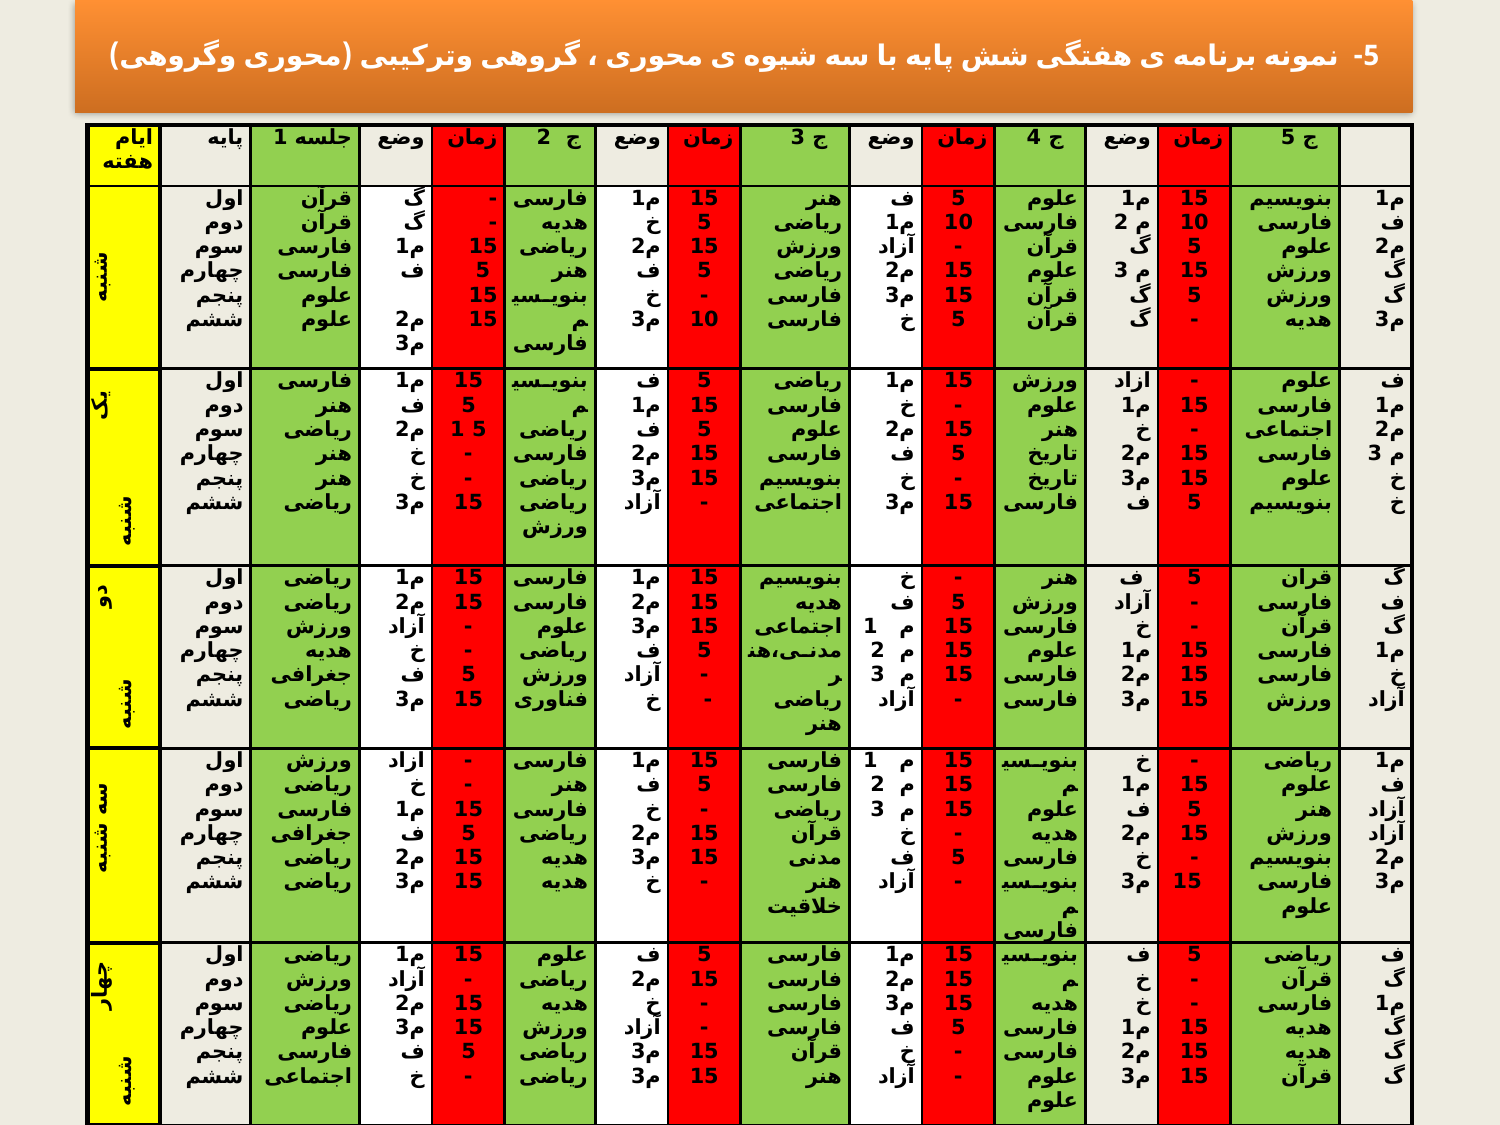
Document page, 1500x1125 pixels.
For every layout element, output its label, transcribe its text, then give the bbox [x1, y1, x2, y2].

table_cell گ گ م1 ف م2 م3 [361, 187, 431, 367]
table_header ایام هفته [90, 127, 158, 185]
table_header [1341, 127, 1410, 185]
table_cell ف گ م1 گ گ گ [1341, 944, 1410, 1124]
table_cell اول دوم سوم چهارم پنجم ششم [162, 567, 249, 747]
table_cell م1 ف خ م2 م3 خ [597, 750, 667, 941]
table_cell فارسی فارسی فارسی فارسی قرآن هنر [742, 944, 848, 1124]
table_cell بنویسیم هدیه فارسی فارسی علوم علوم [996, 944, 1084, 1124]
table_cell - - 15 5 15 15 [433, 187, 503, 367]
title 5- نمونه برنامه ی هفتگی شش پایه با سه شیوه ی محوری ، گروهی وترکیبی (محوری وگروهی) [75, 0, 1413, 113]
table_cell 5 - - 15 15 15 [1159, 944, 1229, 1124]
table_cell ریاضی علوم هنر ورزش بنویسیم فارسی علوم [1232, 750, 1338, 941]
table_cell 15 - 15 5 - 15 [923, 370, 993, 564]
table_cell م1 م2 آزاد خ ف م3 [361, 567, 431, 747]
table_cell ریاضی ورزش ریاضی علوم فارسی اجتماعی [252, 944, 358, 1124]
table_cell بنویسیم فارسی علوم ورزش ورزش هدیه [1232, 187, 1338, 367]
table_cell ریاضی فارسی علوم فارسی بنویسیم اجتماعی [742, 370, 848, 564]
table_cell ف آزاد خ م1 م2 م3 [1087, 567, 1157, 747]
table_cell یک شنبه [90, 371, 158, 564]
table_cell 15 10 5 15 5 - [1159, 187, 1229, 367]
table_cell م1 خ م2 ف خ م3 [851, 370, 921, 564]
table_cell 15 15 15 5 - - [923, 944, 993, 1124]
table_cell فارسی فارسی علوم ریاضی ورزش فناوری [506, 567, 594, 747]
table_cell م1 ف م2 خ خ م3 [361, 370, 431, 564]
table_cell آزاد خ م1 ف م2 م3 [361, 750, 431, 941]
table_cell اول دوم سوم چهارم پنجم ششم [162, 750, 249, 941]
table_header جلسه 1 [252, 127, 358, 185]
table_cell سه شنبه [90, 750, 158, 941]
table_cell اول دوم سوم چهارم پنجم ششم [162, 187, 249, 367]
table_cell ف م2 خ آزاد م3 م3 [597, 944, 667, 1124]
table_cell ورزش علوم هنر تاریخ تاریخ فارسی [996, 370, 1084, 564]
table_cell م1 م2 م3 ف آزاد خ [597, 567, 667, 747]
table_header ج 2 [506, 127, 594, 185]
table_cell - 5 15 15 15 - [923, 567, 993, 747]
table_header زمان [669, 127, 739, 185]
table_cell فارسی فارسی ریاضی قرآن مدنی هنر خلاقیت [742, 750, 848, 941]
table_cell بنویسیم هدیه اجتماعی مدنی،هنر ریاضی هنر [742, 567, 848, 747]
table_cell - - 15 5 15 15 [433, 750, 503, 941]
table_cell قرآن قرآن فارسی فارسی علوم علوم [252, 187, 358, 367]
table_header ج 3 [742, 127, 848, 185]
table_cell خ م1 ف م2 خ م3 [1087, 750, 1157, 941]
table_cell علوم ریاضی هدیه ورزش ریاضی ریاضی [506, 944, 594, 1124]
table_header وضع [597, 127, 667, 185]
table_cell م1 خ م2 ف خ م3 [597, 187, 667, 367]
table_cell 15 15 15 - 5 - [923, 750, 993, 941]
table_cell ف م1 آزاد م2 م3 خ [851, 187, 921, 367]
table_header پایه [162, 127, 249, 185]
table_cell 5 - - 15 15 15 [1159, 567, 1229, 747]
table_cell فارسی هنر ریاضی هنر هنر ریاضی [252, 370, 358, 564]
table_cell آزاد م1 خ م2 م3 ف [1087, 370, 1157, 564]
table_cell خ ف م 1 م 2 م 3 آزاد [851, 567, 921, 747]
table_cell اول دوم سوم چهارم پنجم ششم [162, 370, 249, 564]
table_cell م1 م2 م3 ف خ آزاد [851, 944, 921, 1124]
table_cell چهار شنبه [90, 945, 158, 1123]
table_cell م1 ف آزاد آزاد م2 م3 [1341, 750, 1410, 941]
table_cell 5 15 5 15 15 - [669, 370, 739, 564]
table_header وضع [1087, 127, 1157, 185]
table_cell ف م1 م2 م 3 خ خ [1341, 370, 1410, 564]
table_cell بنویسیم علوم هدیه فارسی بنویسیم فارسی [996, 750, 1084, 941]
table_cell هنر ورزش فارسی علوم فارسی فارسی [996, 567, 1084, 747]
table_cell ف خ خ م1 م2 م3 [1087, 944, 1157, 1124]
table_header زمان [433, 127, 503, 185]
table_cell علوم فارسی اجتماعی فارسی علوم بنویسیم [1232, 370, 1338, 564]
table_cell - 15 - 15 15 5 [1159, 370, 1229, 564]
table_header ج 5 [1232, 127, 1338, 185]
table_cell بنویسیم ریاضی فارسی ریاضی ریاضی ورزش [506, 370, 594, 564]
table_cell فارسی هدیه ریاضی هنر بنویسیم فارسی [506, 187, 594, 367]
table_cell 15 15 - - 5 15 [433, 567, 503, 747]
table_cell شنبه [90, 187, 158, 367]
table_cell اول دوم سوم چهارم پنجم ششم [162, 944, 249, 1124]
table_cell ریاضی قرآن فارسی هدیه هدیه قرآن [1232, 944, 1338, 1124]
table_cell م1 ف م2 گ گ م3 [1341, 187, 1410, 367]
table_cell ف م1 ف م2 م3 آزاد [597, 370, 667, 564]
table_header زمان [923, 127, 993, 185]
table_cell 15 5 15 5 - 10 [669, 187, 739, 367]
table_cell 5 15 - - 15 15 [669, 944, 739, 1124]
table_cell م1 آزاد م2 م3 ف خ [361, 944, 431, 1124]
table_cell 5 10 - 15 15 5 [923, 187, 993, 367]
table_cell 15 - 15 15 5 - [433, 944, 503, 1124]
table_cell فارسی هنر فارسی ریاضی هدیه هدیه [506, 750, 594, 941]
table_cell م 1 م 2 م 3 خ ف آزاد [851, 750, 921, 941]
table_cell ریاضی ریاضی ورزش هدیه جغرافی ریاضی [252, 567, 358, 747]
table_cell ورزش ریاضی فارسی جغرافی ریاضی ریاضی [252, 750, 358, 941]
table_cell هنر ریاضی ورزش ریاضی فارسی فارسی [742, 187, 848, 367]
table_cell گ ف گ م1 خ آزاد [1341, 567, 1410, 747]
table_cell قرآن فارسی قرآن فارسی فارسی ورزش [1232, 567, 1338, 747]
table_header ج 4 [996, 127, 1084, 185]
table_cell دو شنبه [90, 568, 158, 746]
table_cell 15 5 - 15 15 - [669, 750, 739, 941]
table_cell - 15 5 15 - 15 [1159, 750, 1229, 941]
table_header وضع [851, 127, 921, 185]
table_header وضع [361, 127, 431, 185]
table_cell علوم فارسی قرآن علوم قرآن قرآن [996, 187, 1084, 367]
table_cell 15 5 5 1 - - 15 [433, 370, 503, 564]
table_cell 15 15 15 5 - - [669, 567, 739, 747]
table_cell م1 م 2 گ م 3 گ گ [1087, 187, 1157, 367]
table_header زمان [1159, 127, 1229, 185]
